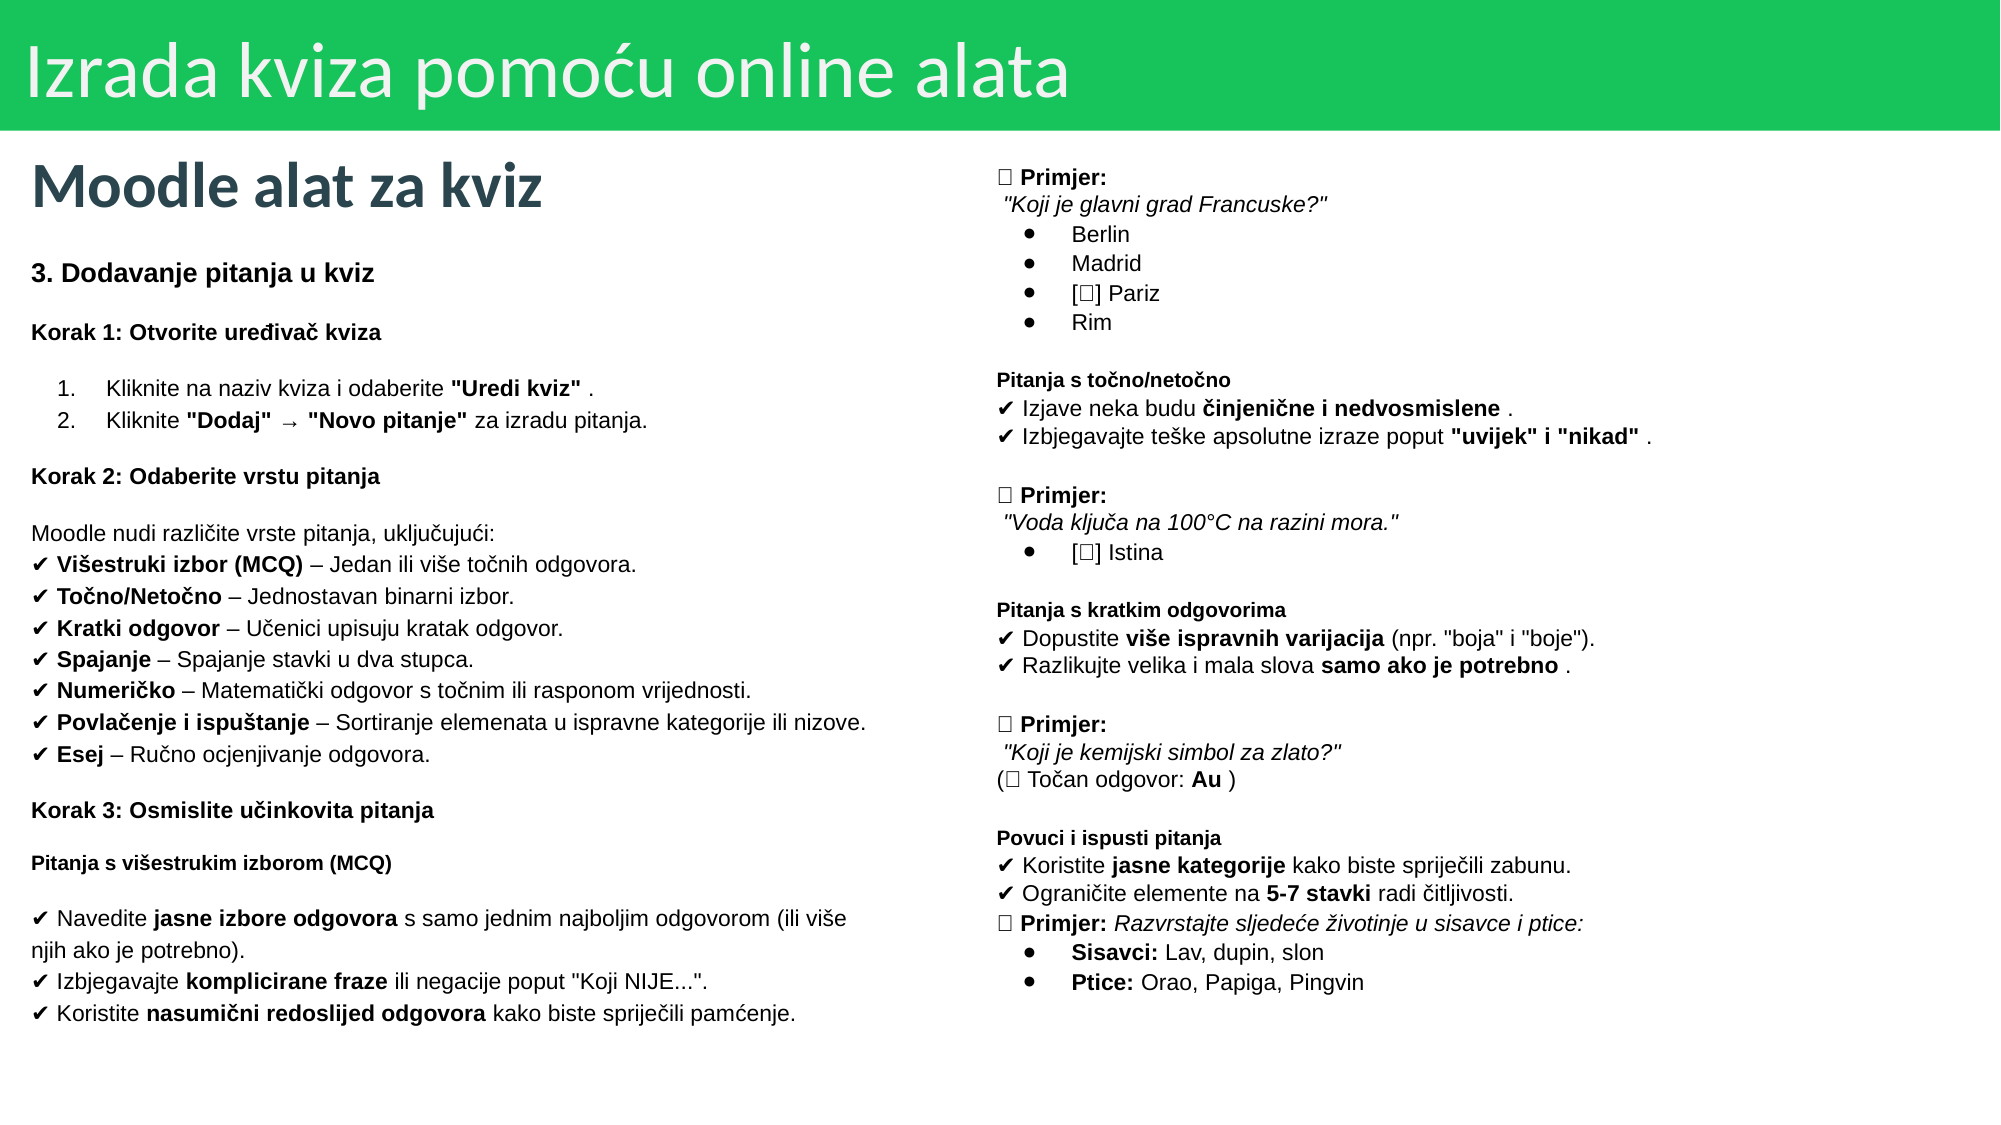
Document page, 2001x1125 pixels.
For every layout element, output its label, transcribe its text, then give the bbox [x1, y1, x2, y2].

list 🔹 Primjer: "Koji je glavni grad Francuske?" Berlin Madrid [✅] Pariz Rim Pitanja s točno/netočno ✔ Izjave neka budu činjenične i nedvosmislene . ✔ Izbjegavajte teške apsolutne izraze poput "uvijek" i "nikad" . 🔹 Primjer: "Voda ključa na 100°C na razini mora." [✅] Istina Pitanja s kratkim odgovorima ✔ Dopustite više ispravnih varijacija (npr. "boja" i "boje"). ✔ Razlikujte velika i mala slova samo ako je potrebno . 🔹 Primjer: "Koji je kemijski simbol za zlato?" (✅ Točan odgovor: Au ) Povuci i ispusti pitanja ✔ Koristite jasne kategorije kako biste spriječili zabunu. ✔ Ograničite elemente na 5-7 stavki radi čitljivosti. 🔹 Primjer: Razvrstajte sljedeće životinje u sisavce i ptice: Sisavci: Lav, dupin, slon Ptice: Orao, Papiga, Pingvin [981, 154, 1869, 1118]
title Izrada kviza pomoću online alata [16, 13, 1976, 131]
list Moodle alat za kviz 3. Dodavanje pitanja u kviz Korak 1: Otvorite uređivač kviza Kliknite na naziv kviza i odaberite "Uredi kviz" . Kliknite "Dodaj" → "Novo pitanje" za izradu pitanja. Korak 2: Odaberite vrstu pitanja Moodle nudi različite vrste pitanja, uključujući: ✔ Višestruki izbor (MCQ) – Jedan ili više točnih odgovora. ✔ Točno/Netočno – Jednostavan binarni izbor. ✔ Kratki odgovor – Učenici upisuju kratak odgovor. ✔ Spajanje – Spajanje stavki u dva stupca. ✔ Numeričko – Matematički odgovor s točnim ili rasponom vrijednosti. ✔ Povlačenje i ispuštanje – Sortiranje elemenata u ispravne kategorije ili nizove. ✔ Esej – Ručno ocjenjivanje odgovora. Korak 3: Osmislite učinkovita pitanja Pitanja s višestrukim izborom (MCQ) ✔ Navedite jasne izbore odgovora s samo jednim najboljim odgovorom (ili više njih ako je potrebno). ✔ Izbjegavajte komplicirane fraze ili negacije poput "Koji NIJE...". ✔ Koristite nasumični redoslijed odgovora kako biste spriječili pamćenje. [16, 144, 904, 1108]
